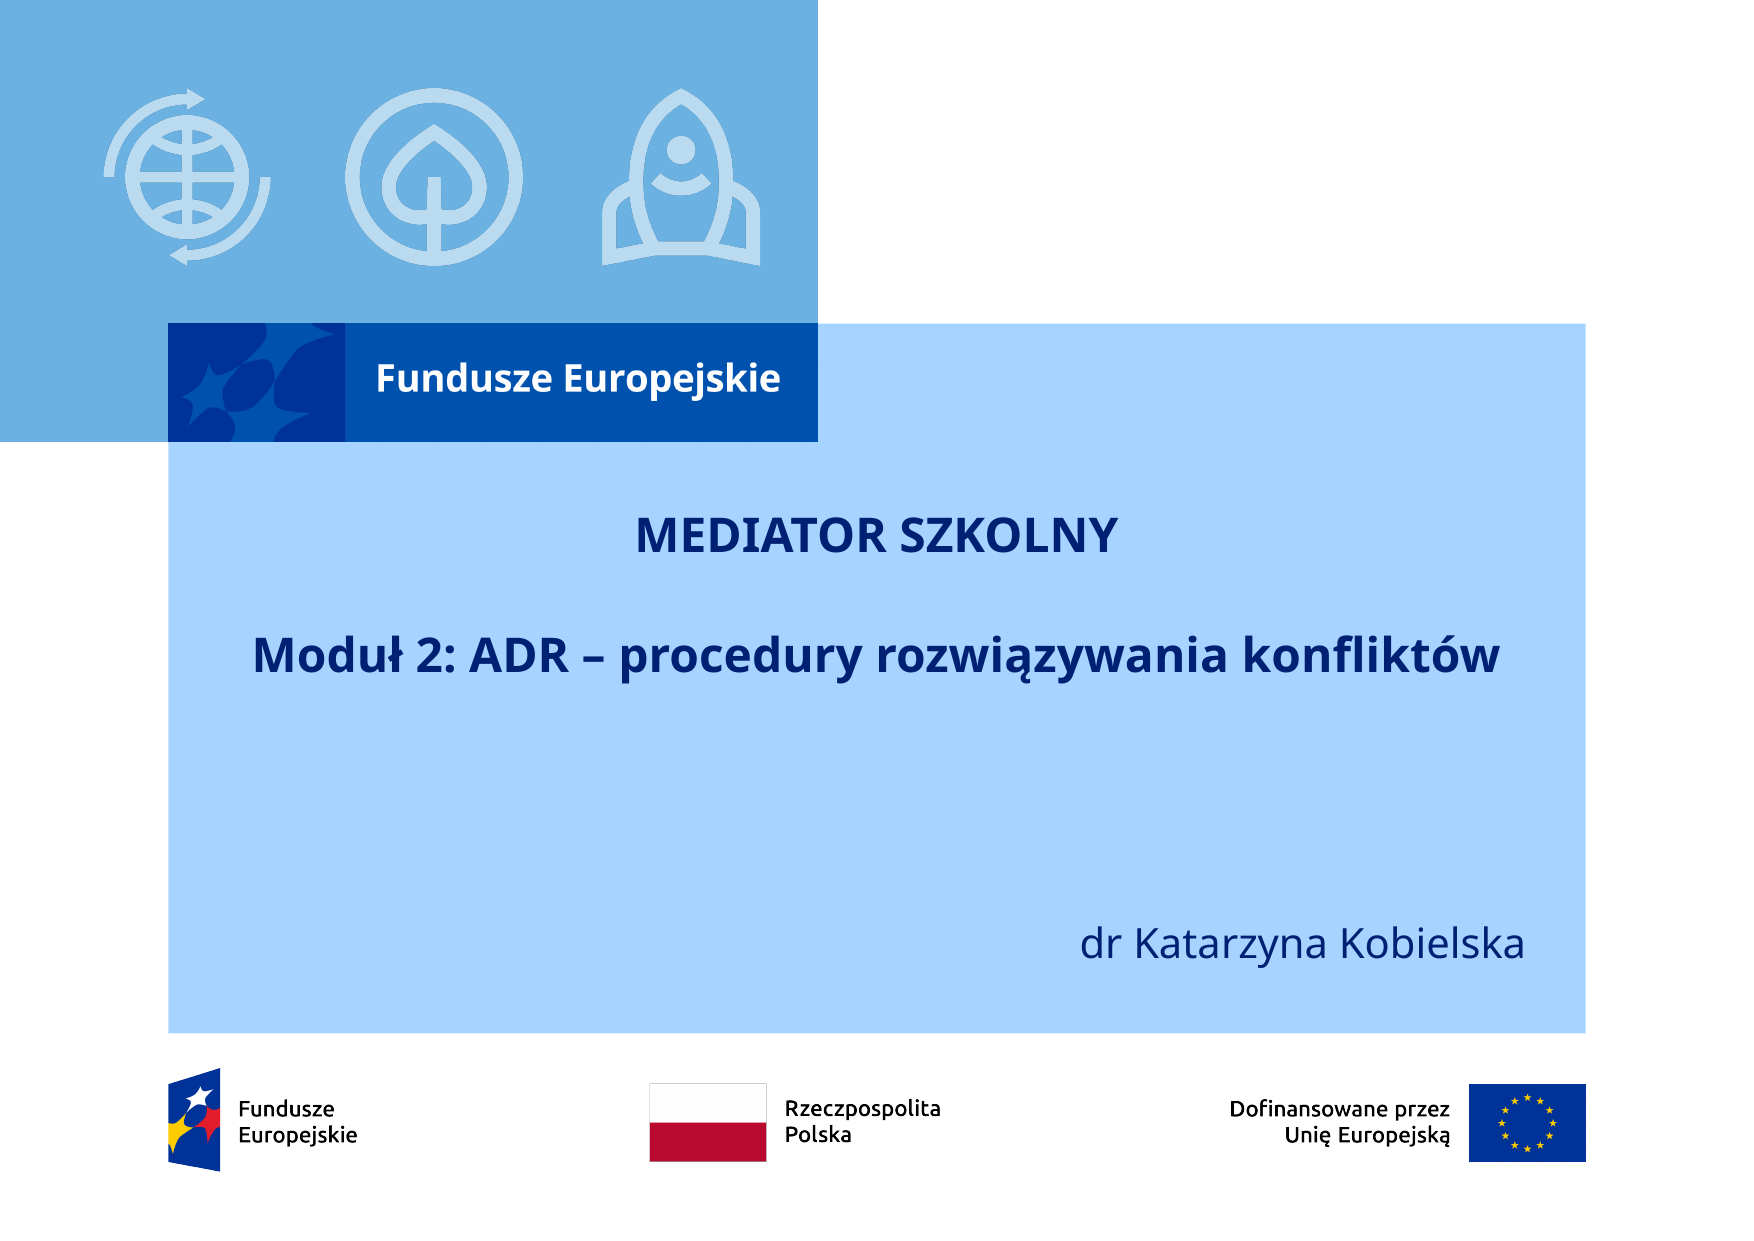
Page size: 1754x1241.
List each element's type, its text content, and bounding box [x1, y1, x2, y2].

picture [1192, 1045, 1625, 1201]
picture [610, 1044, 979, 1201]
title MEDIATOR SZKOLNY Moduł 2: ADR – procedury rozwiązywania konfliktów [227, 501, 1527, 684]
picture [129, 1045, 396, 1201]
subtitle dr Katarzyna Kobielska [227, 797, 1527, 975]
picture [168, 323, 818, 442]
